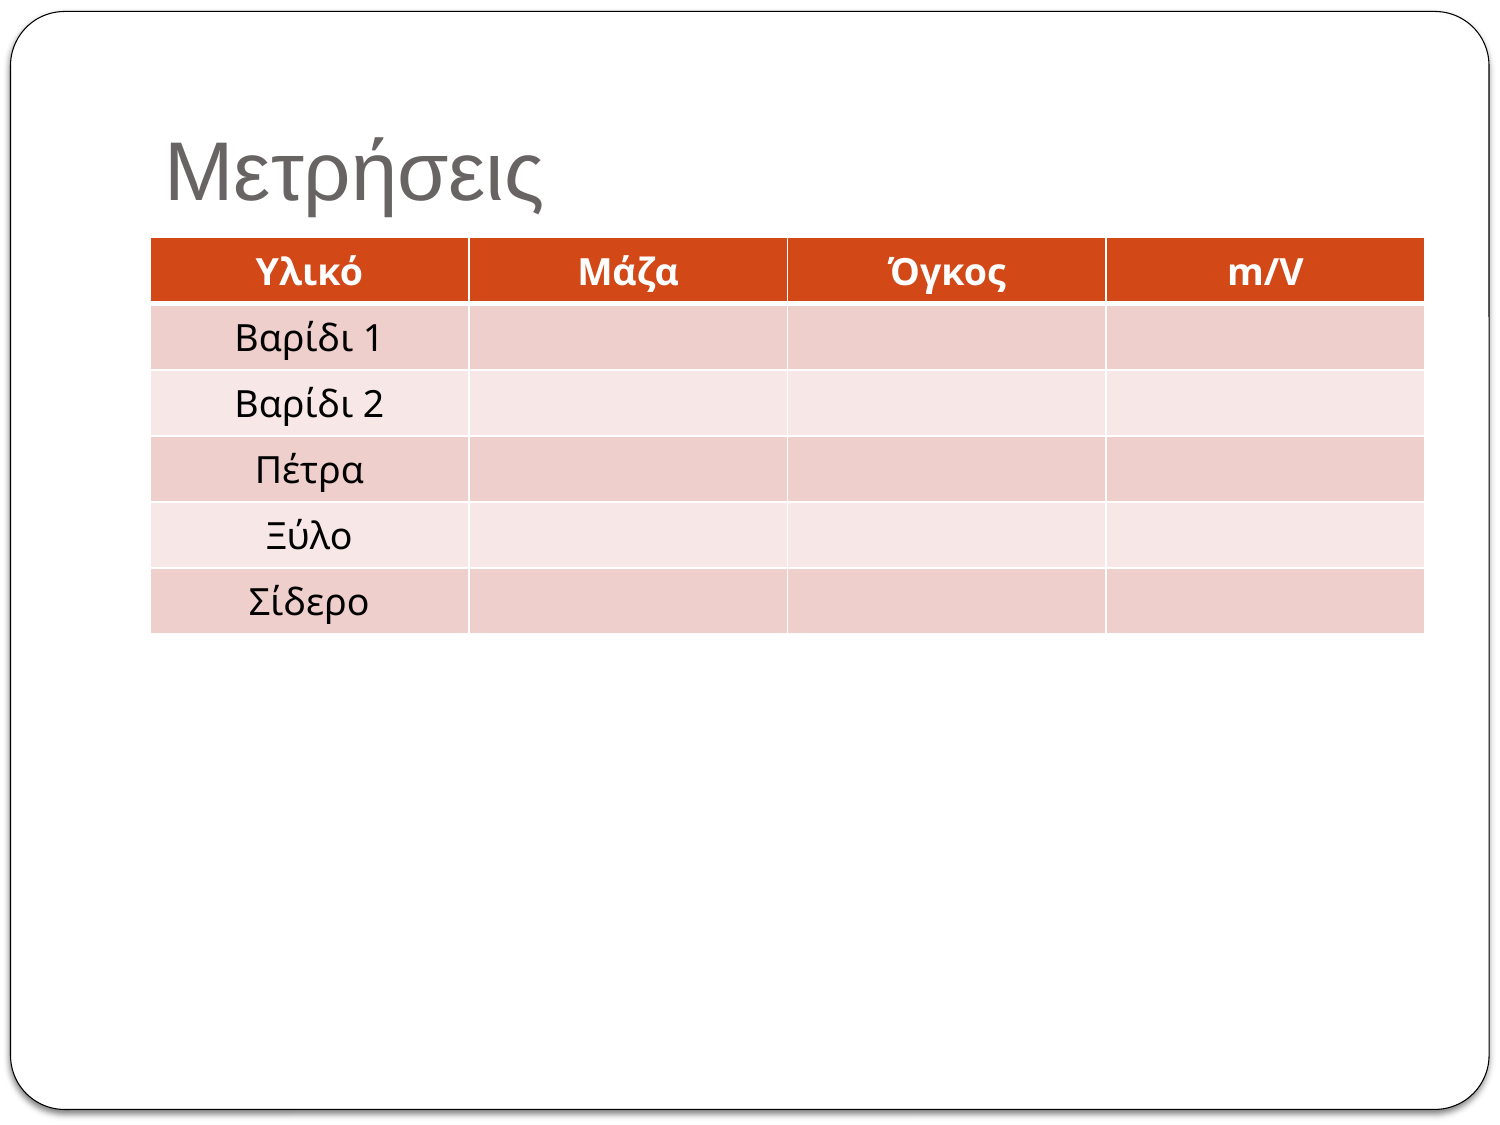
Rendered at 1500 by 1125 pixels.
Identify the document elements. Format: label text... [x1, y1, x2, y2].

table_cell [470, 306, 787, 369]
table_cell [470, 437, 787, 501]
table_cell [788, 569, 1105, 633]
table_cell [470, 569, 787, 633]
table_cell [1107, 503, 1424, 567]
table_header Μάζα [470, 238, 787, 301]
table_cell [788, 503, 1105, 567]
table_cell [788, 306, 1105, 369]
table_header Όγκος [788, 238, 1105, 301]
table_cell [1107, 437, 1424, 501]
table_cell [470, 371, 787, 435]
title Μετρήσεις [150, 45, 1425, 233]
table_header Υλικό [151, 238, 468, 301]
table_header m/V [1107, 238, 1424, 301]
table_cell Βαρίδι 2 [151, 371, 468, 435]
table_cell Πέτρα [151, 437, 468, 501]
table_cell Σίδερο [151, 569, 468, 633]
table_cell [470, 503, 787, 567]
table_cell Ξύλο [151, 503, 468, 567]
table_cell [1107, 371, 1424, 435]
table_cell [788, 371, 1105, 435]
table_cell [1107, 306, 1424, 369]
table_cell Βαρίδι 1 [151, 306, 468, 369]
table_cell [788, 437, 1105, 501]
table_cell [1107, 569, 1424, 633]
